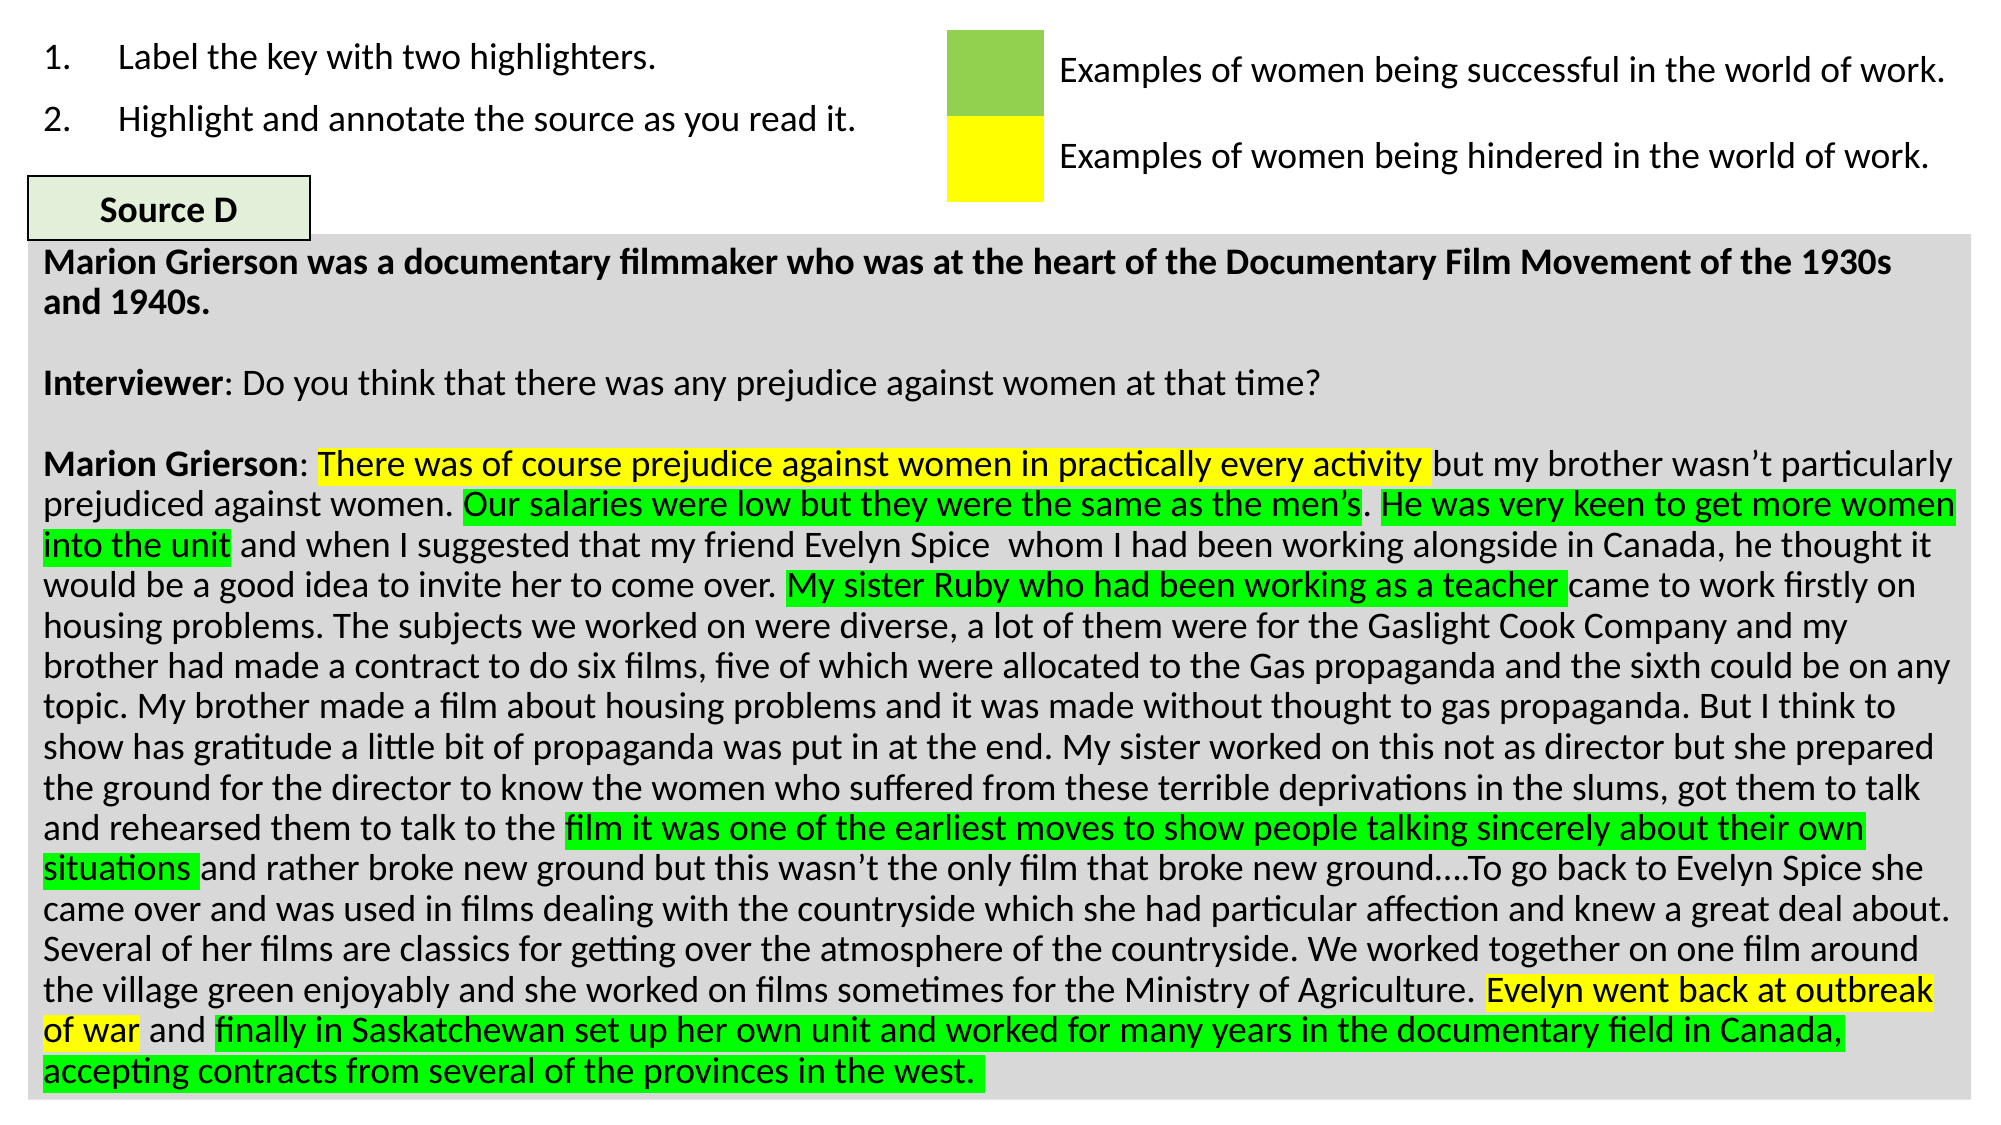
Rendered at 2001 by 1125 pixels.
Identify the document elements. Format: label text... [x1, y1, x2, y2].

table_header Examples of women being successful in the world of work. [1044, 30, 1971, 116]
table_cell [947, 116, 1044, 202]
text_box Label the key with two highlighters. Highlight and annotate the source as you read it. [28, 30, 919, 203]
text_box Source D [28, 203, 310, 240]
list Marion Grierson was a documentary filmmaker who was at the heart of the Documentary Film Movement of the 1930s and 1940s. Interviewer: Do you think that there was any prejudice against women at that time? Marion Grierson: There was of course prejudice against women in practically every activity but my brother wasn’t particularly prejudiced against women. Our salaries were low but they were the same as the men’s. He was very keen to get more women into the unit and when I suggested that my friend Evelyn Spice whom I had been working alongside in Canada, he thought it would be a good idea to invite her to come over. My sister Ruby who had been working as a teacher came to work firstly on housing problems. The subjects we worked on were diverse, a lot of them were for the Gaslight Cook Company and my brother had made a contract to do six films, five of which were allocated to the Gas propaganda and the sixth could be on any topic. My brother made a film about housing problems and it was made without thought to gas propaganda. But I think to show has gratitude a little bit of propaganda was put in at the end. My sister worked on this not as director but she prepared the ground for the director to know the women who suffered from these terrible deprivations in the slums, got them to talk and rehearsed them to talk to the film it was one of the earliest moves to show people talking sincerely about their own situations and rather broke new ground but this wasn’t the only film that broke new ground….To go back to Evelyn Spice she came over and was used in films dealing with the countryside which she had particular affection and knew a great deal about. Several of her films are classics for getting over the atmosphere of the countryside. We worked together on one film around the village green enjoyably and she worked on films sometimes for the Ministry of Agriculture. Evelyn went back at outbreak of war and finally in Saskatchewan set up her own unit and worked for many years in the documentary field in Canada, accepting contracts from several of the provinces in the west. [28, 234, 1972, 1100]
table_cell Examples of women being hindered in the world of work. [1044, 116, 1971, 202]
table_header [947, 30, 1044, 116]
